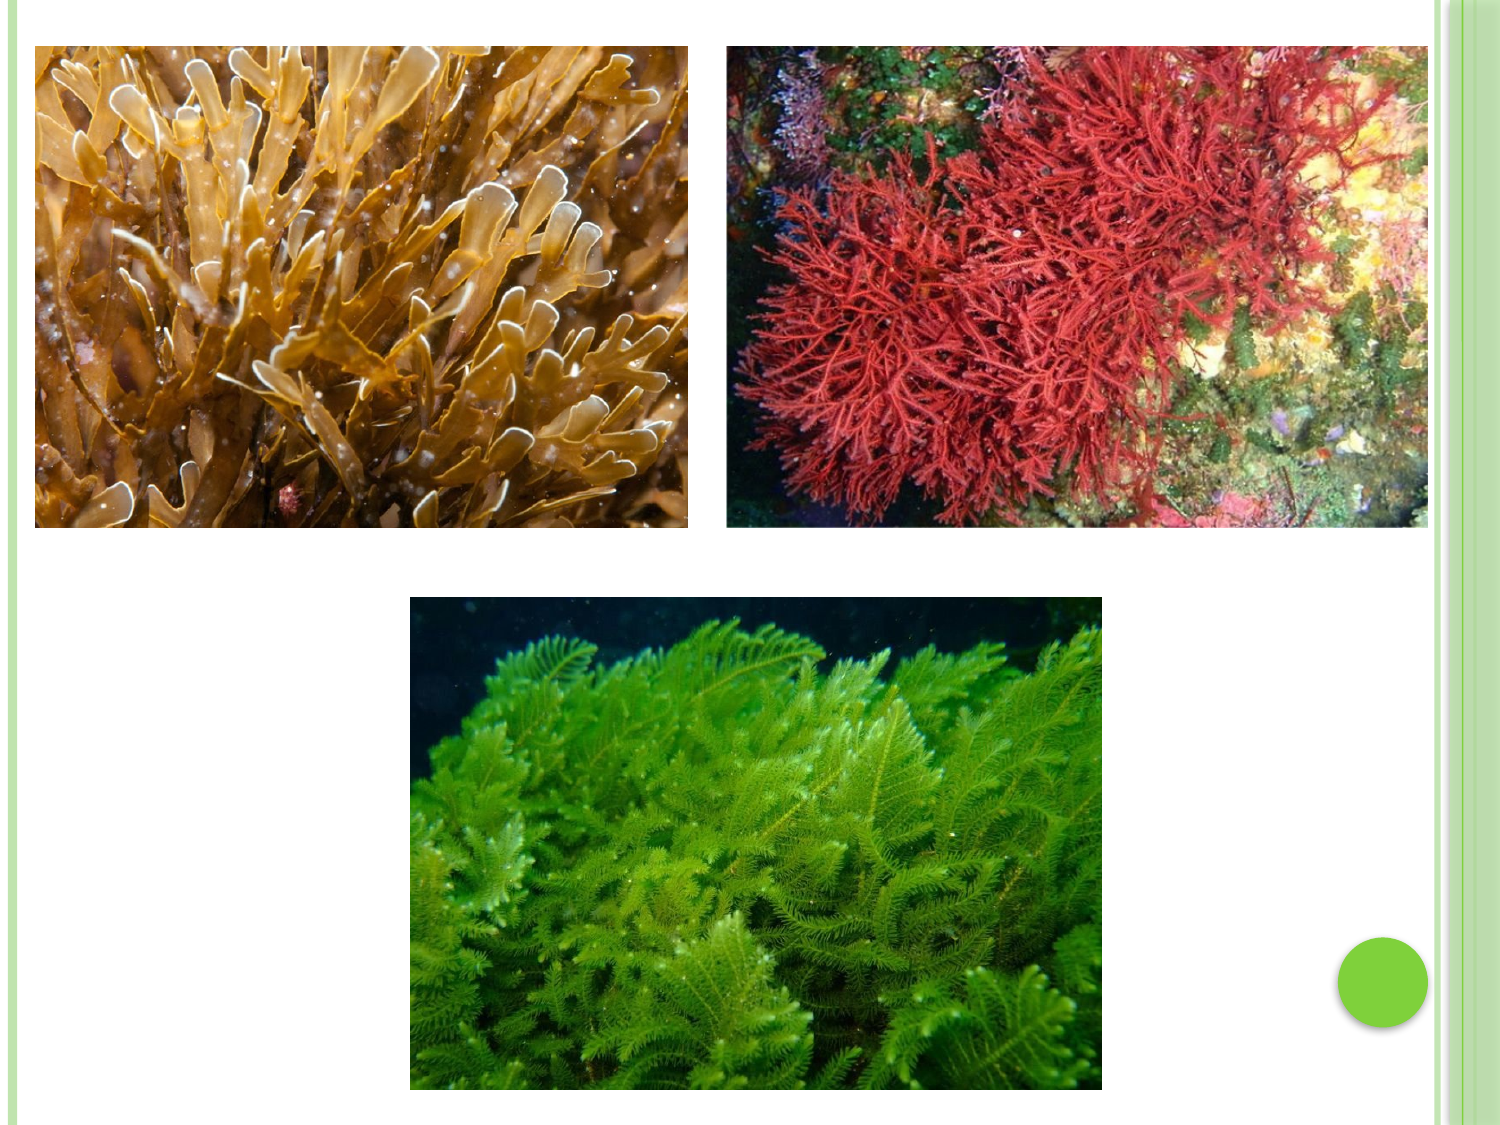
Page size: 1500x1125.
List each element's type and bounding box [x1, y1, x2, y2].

picture [725, 46, 1429, 528]
picture [409, 597, 1102, 1091]
picture [34, 46, 688, 528]
